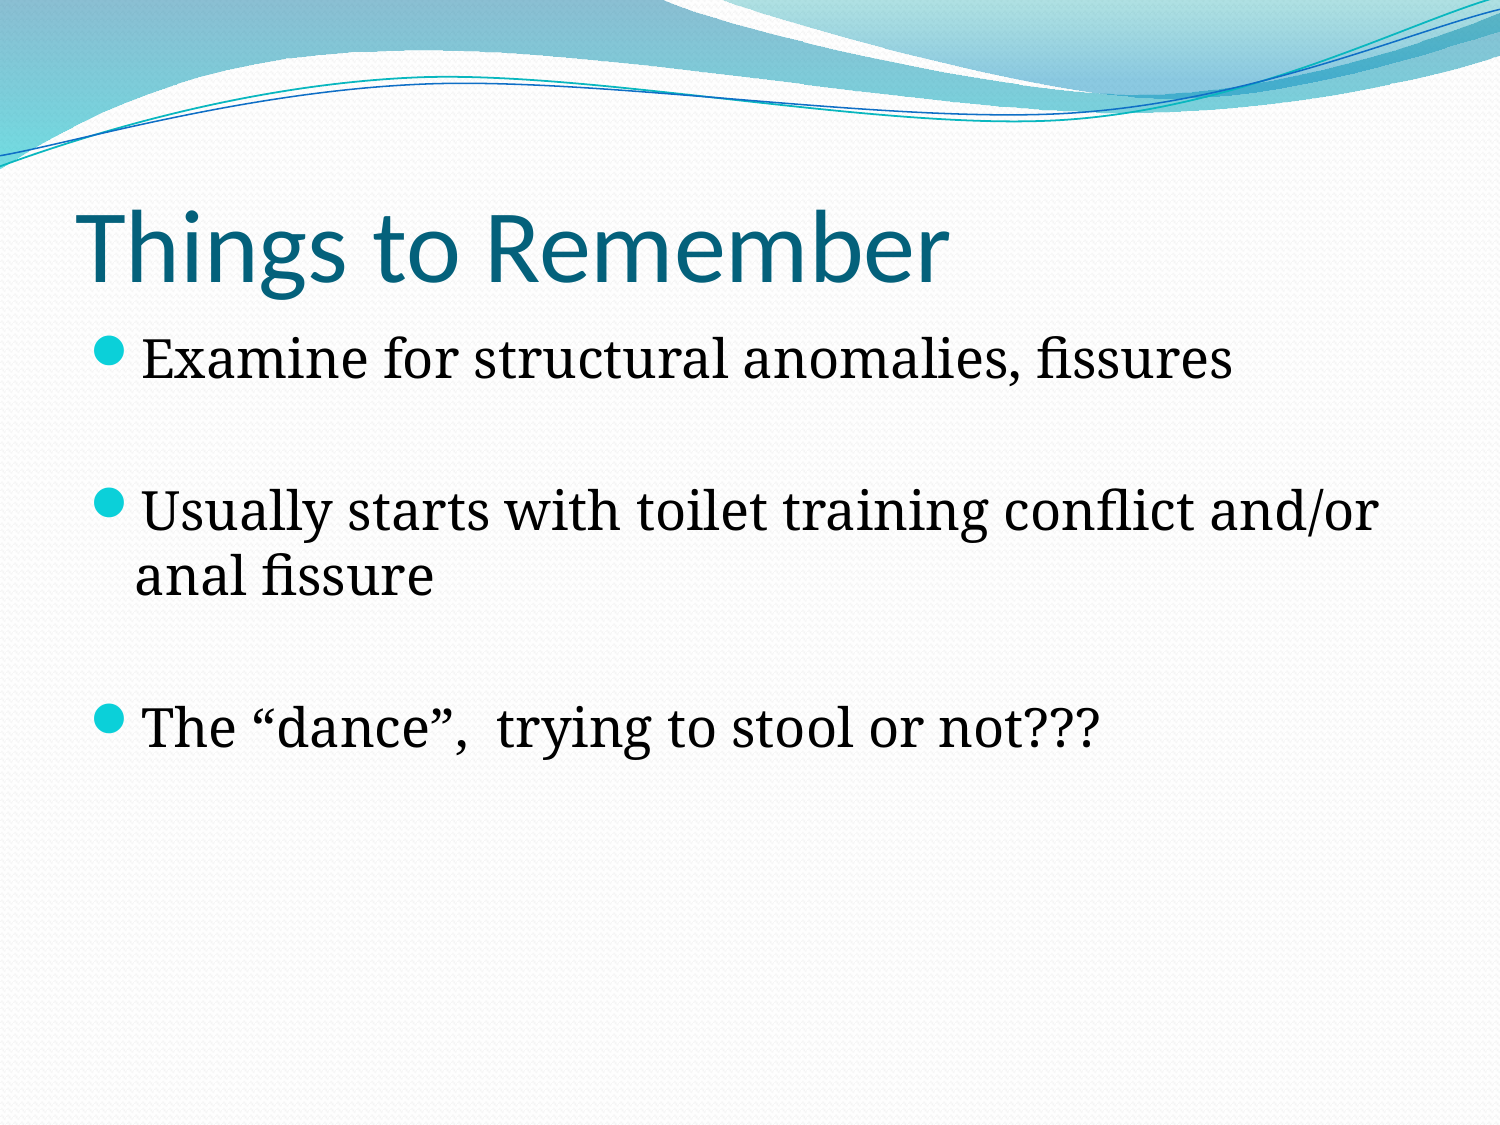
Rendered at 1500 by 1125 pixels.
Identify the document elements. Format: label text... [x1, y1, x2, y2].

list Examine for structural anomalies, fissures Usually starts with toilet training conflict and/or anal fissure The “dance”, trying to stool or not??? [75, 317, 1425, 1038]
title Things to Remember [75, 115, 1425, 303]
